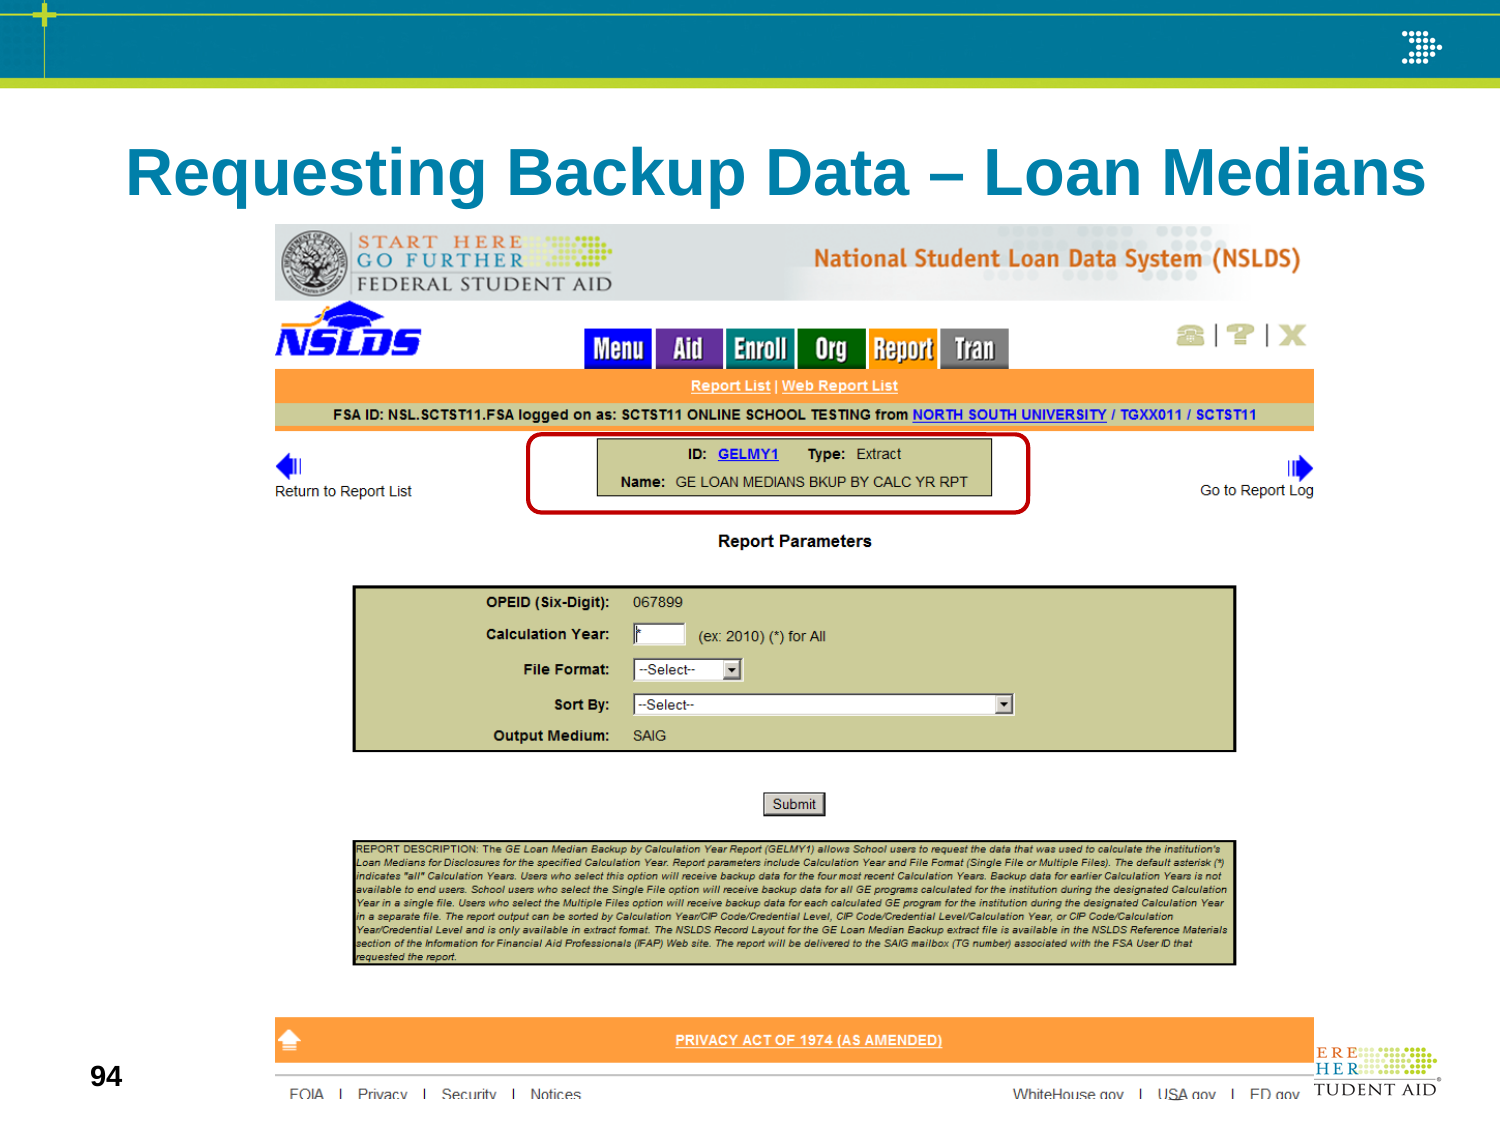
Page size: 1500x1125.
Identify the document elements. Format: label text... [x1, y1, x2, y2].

title Requesting Backup Data – Loan Medians [56, 112, 1444, 226]
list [274, 224, 1314, 1099]
picture [1424, 32, 1428, 42]
picture [0, 78, 1500, 1125]
slide_number 94 [74, 1049, 388, 1125]
picture [0, 3, 1500, 26]
